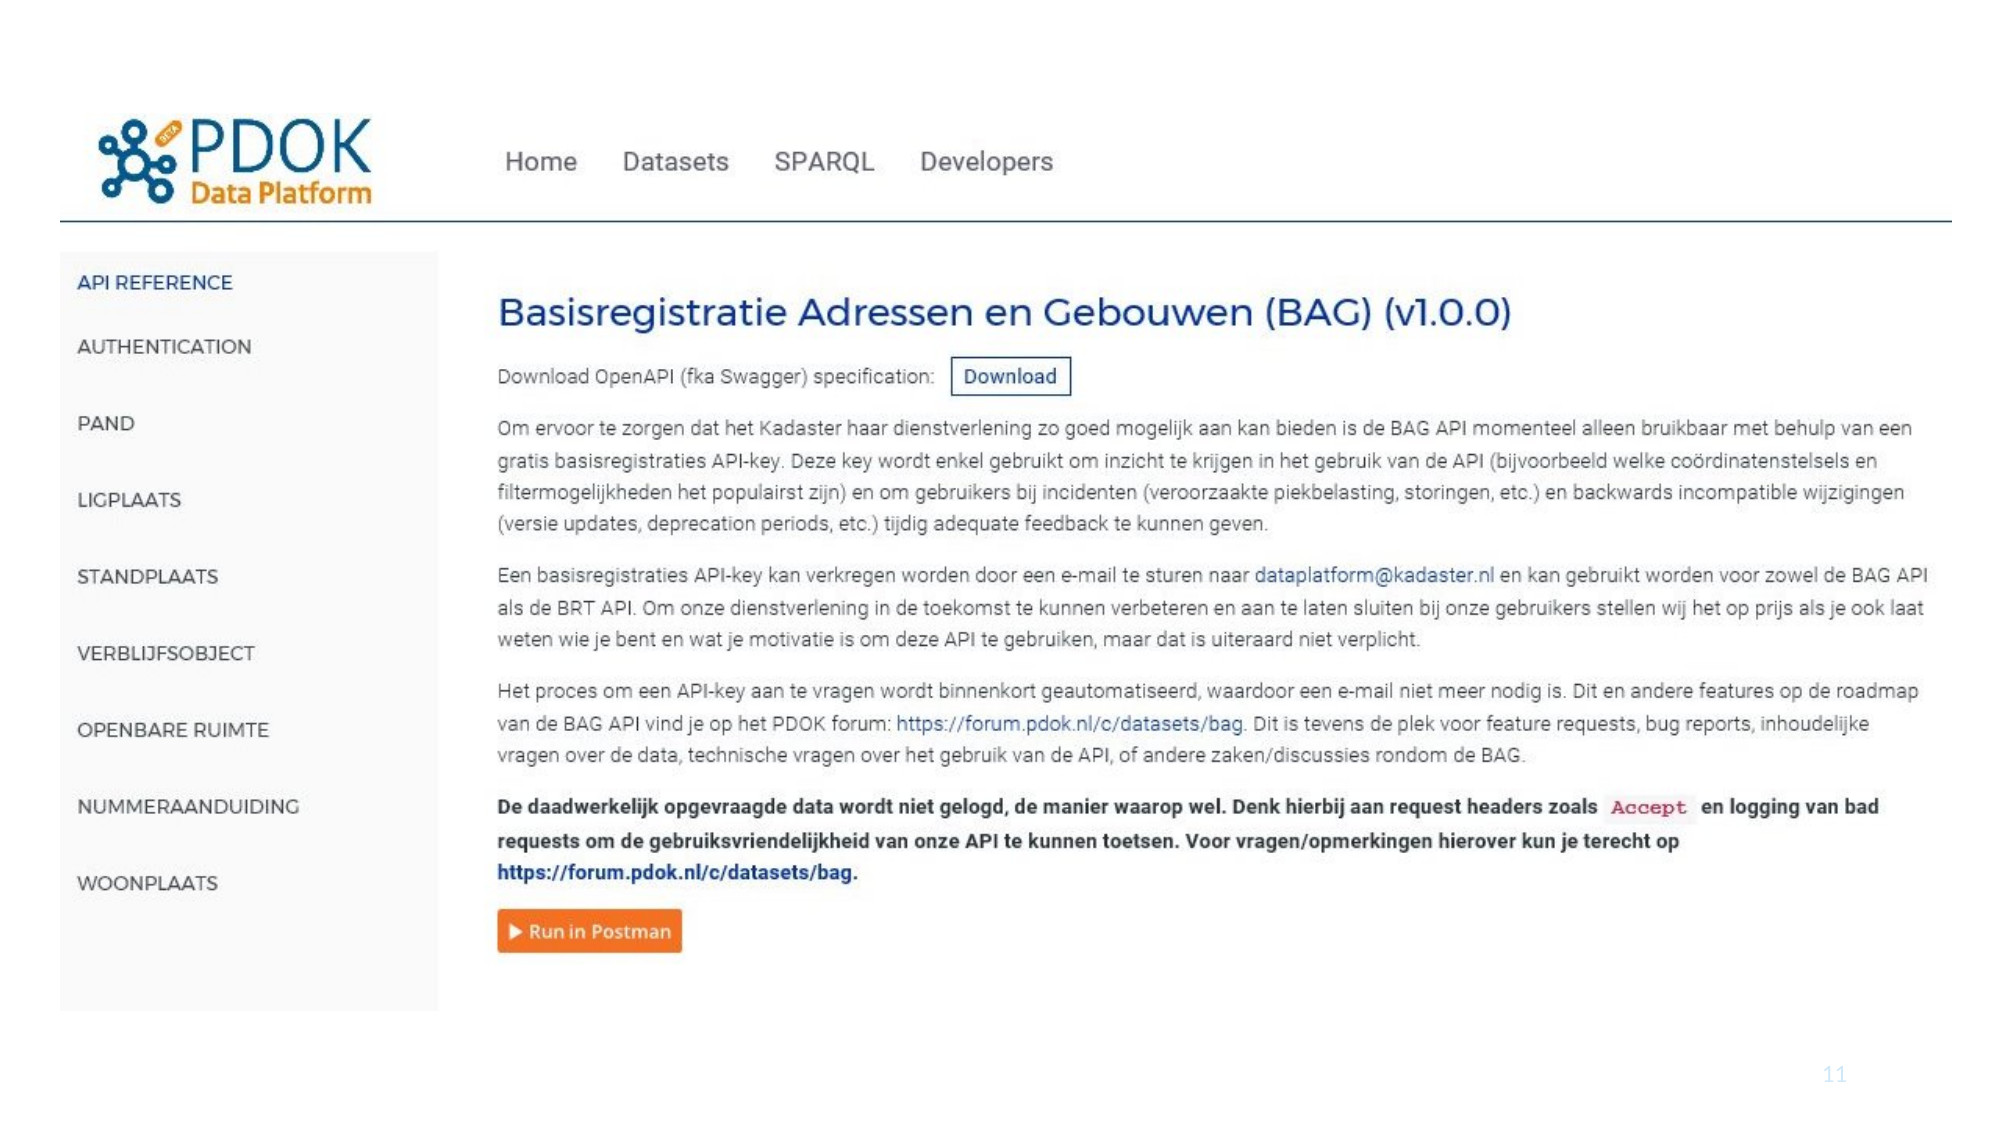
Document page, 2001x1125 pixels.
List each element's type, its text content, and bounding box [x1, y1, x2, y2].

picture [60, 113, 1952, 1011]
slide_number 11 [1412, 1042, 1863, 1103]
